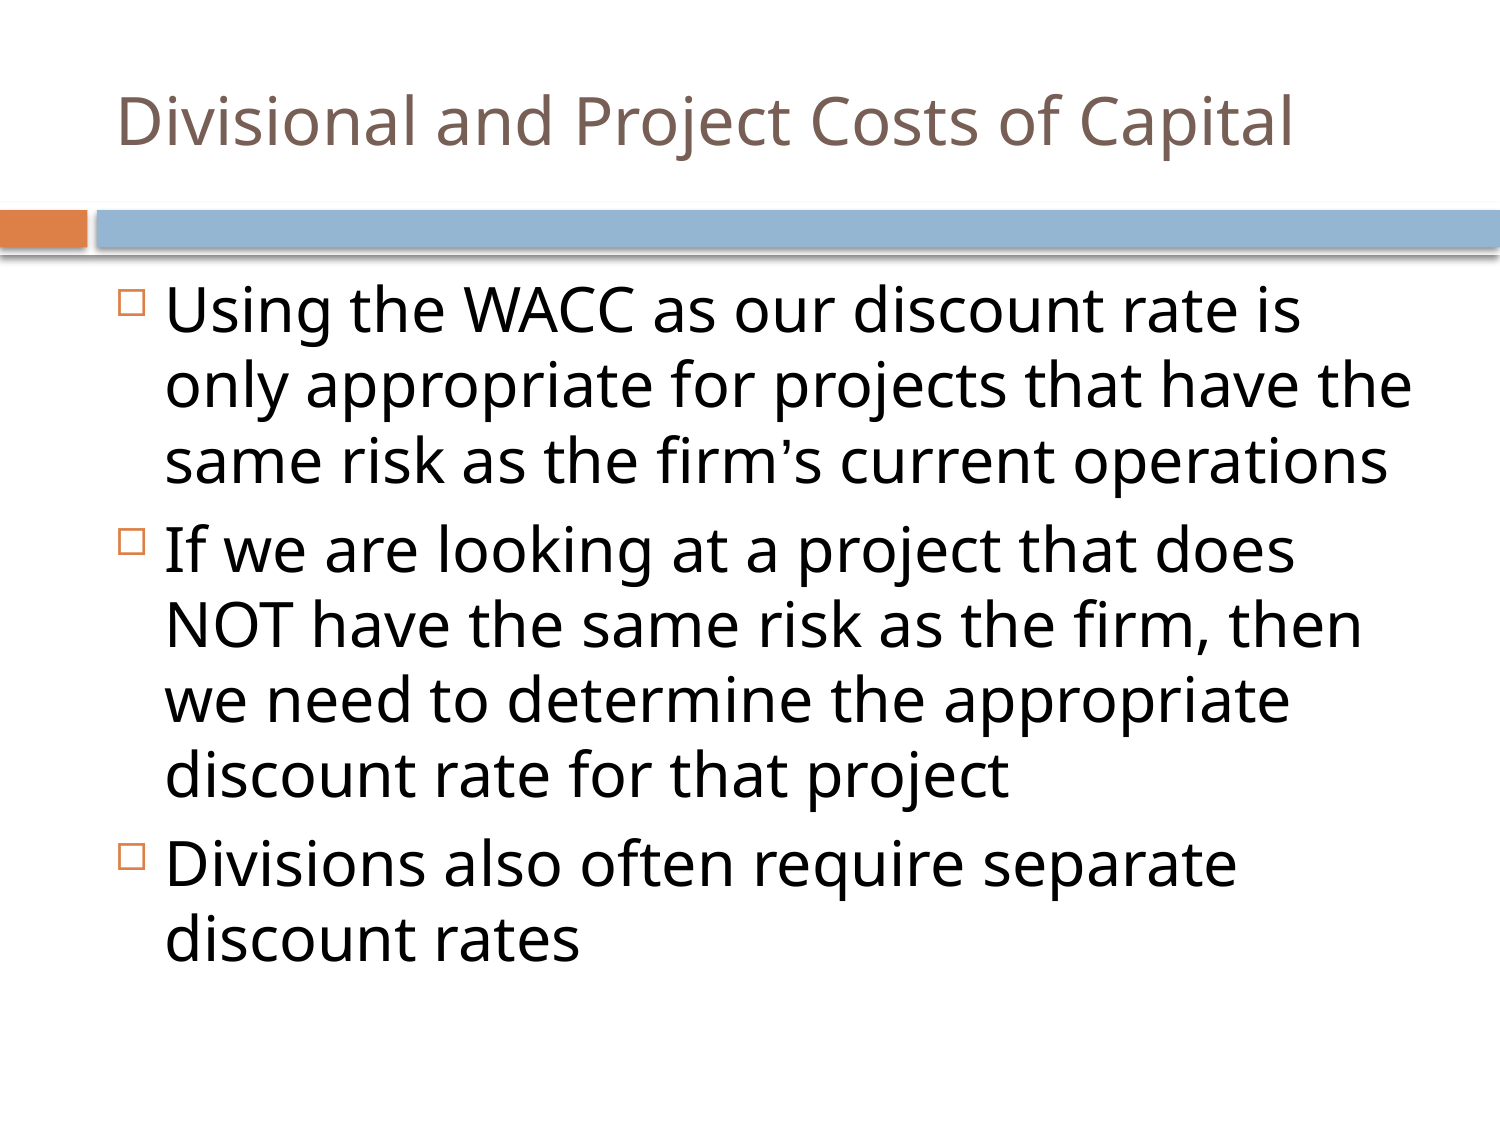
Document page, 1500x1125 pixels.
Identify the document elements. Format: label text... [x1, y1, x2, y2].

title Divisional and Project Costs of Capital [100, 37, 1438, 200]
list Using the WACC as our discount rate is only appropriate for projects that have the same risk as the firm’s current operations If we are looking at a project that does NOT have the same risk as the firm, then we need to determine the appropriate discount rate for that project Divisions also often require separate discount rates [100, 262, 1438, 1000]
